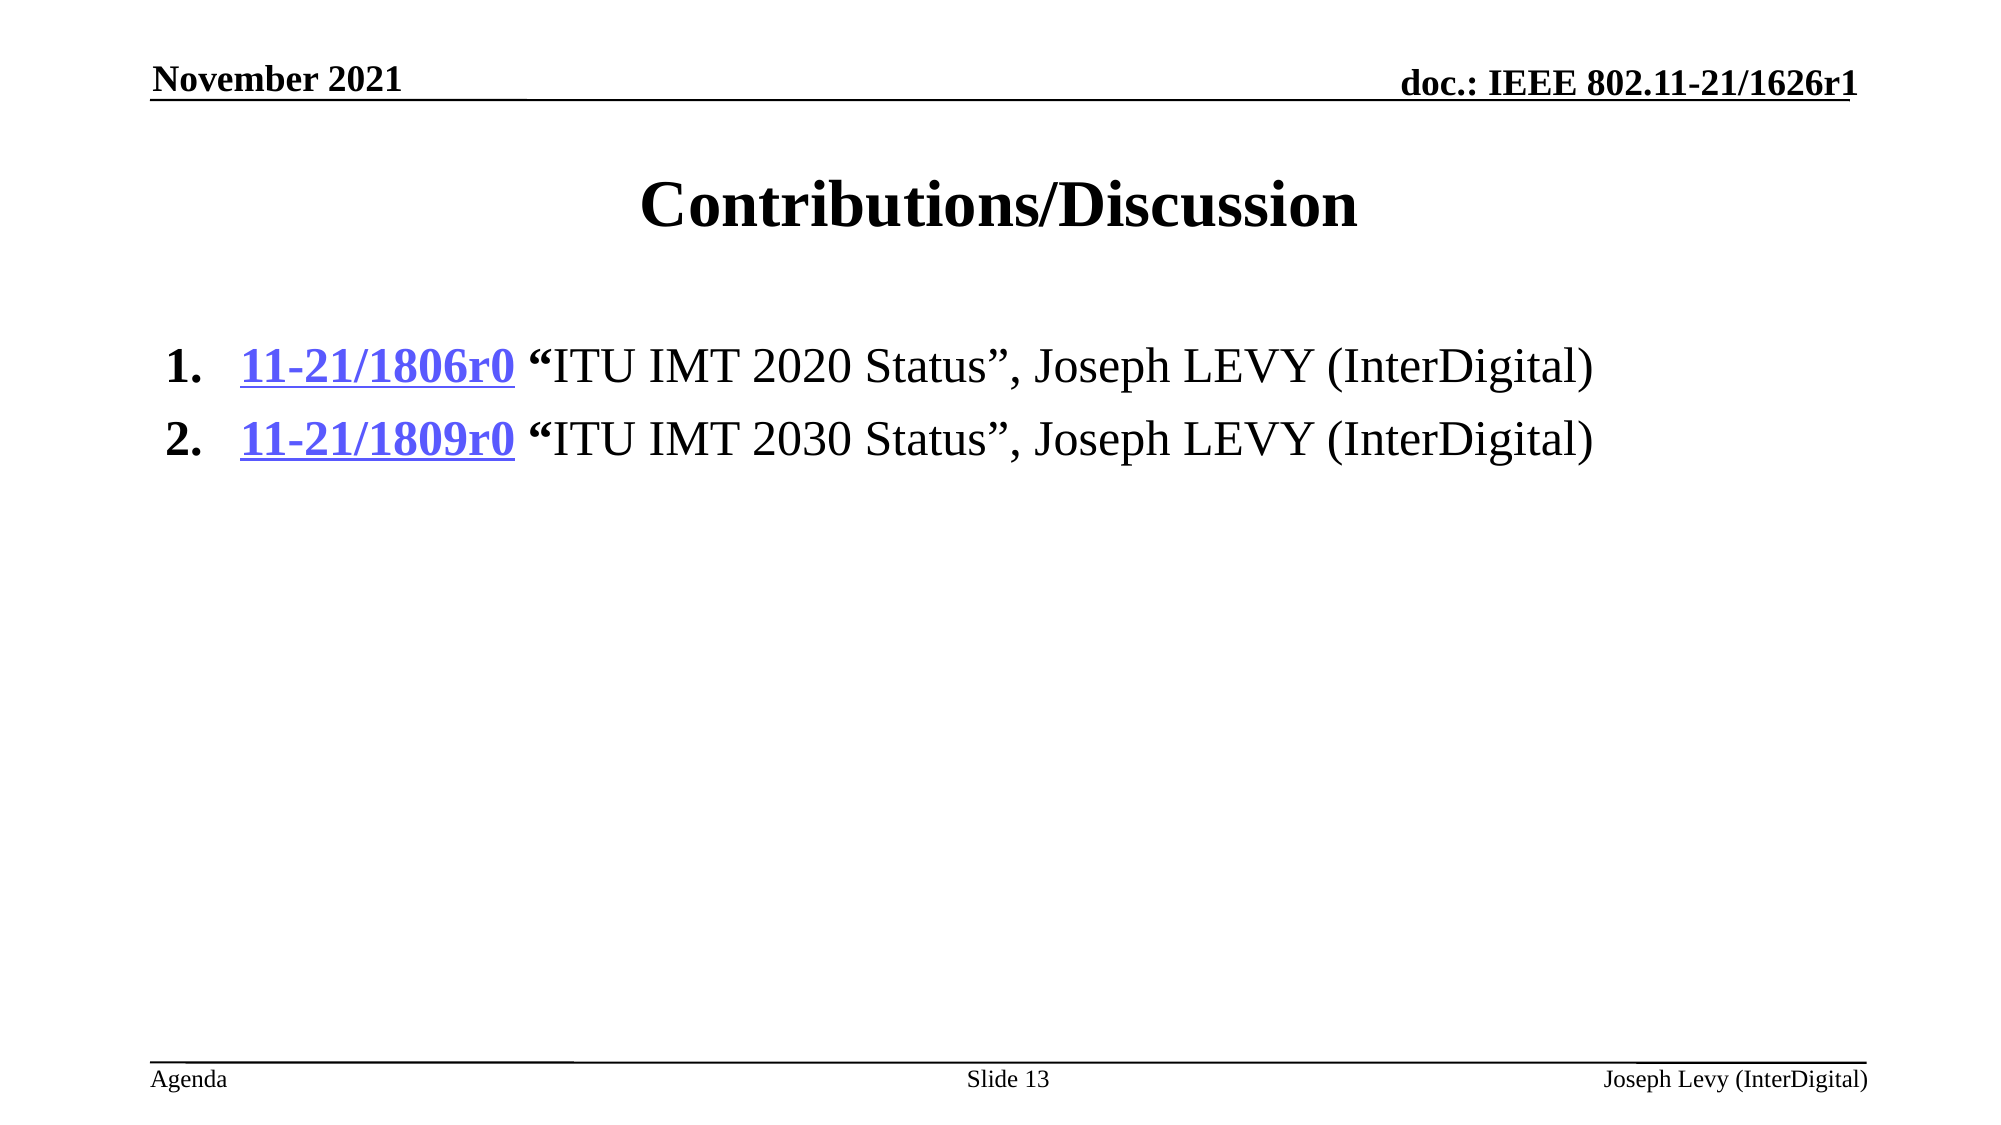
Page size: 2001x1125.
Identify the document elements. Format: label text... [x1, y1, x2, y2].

slide_number Slide 13 [950, 1061, 1067, 1123]
title Contributions/Discussion [149, 112, 1850, 288]
footer Joseph Levy (InterDigital) [1171, 1061, 1869, 1093]
list 11-21/1806r0 “ITU IMT 2020 Status”, Joseph LEVY (InterDigital) 11-21/1809r0 “ITU IMT 2030 Status”, Joseph LEVY (InterDigital) [149, 324, 1850, 1000]
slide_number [152, 54, 563, 100]
